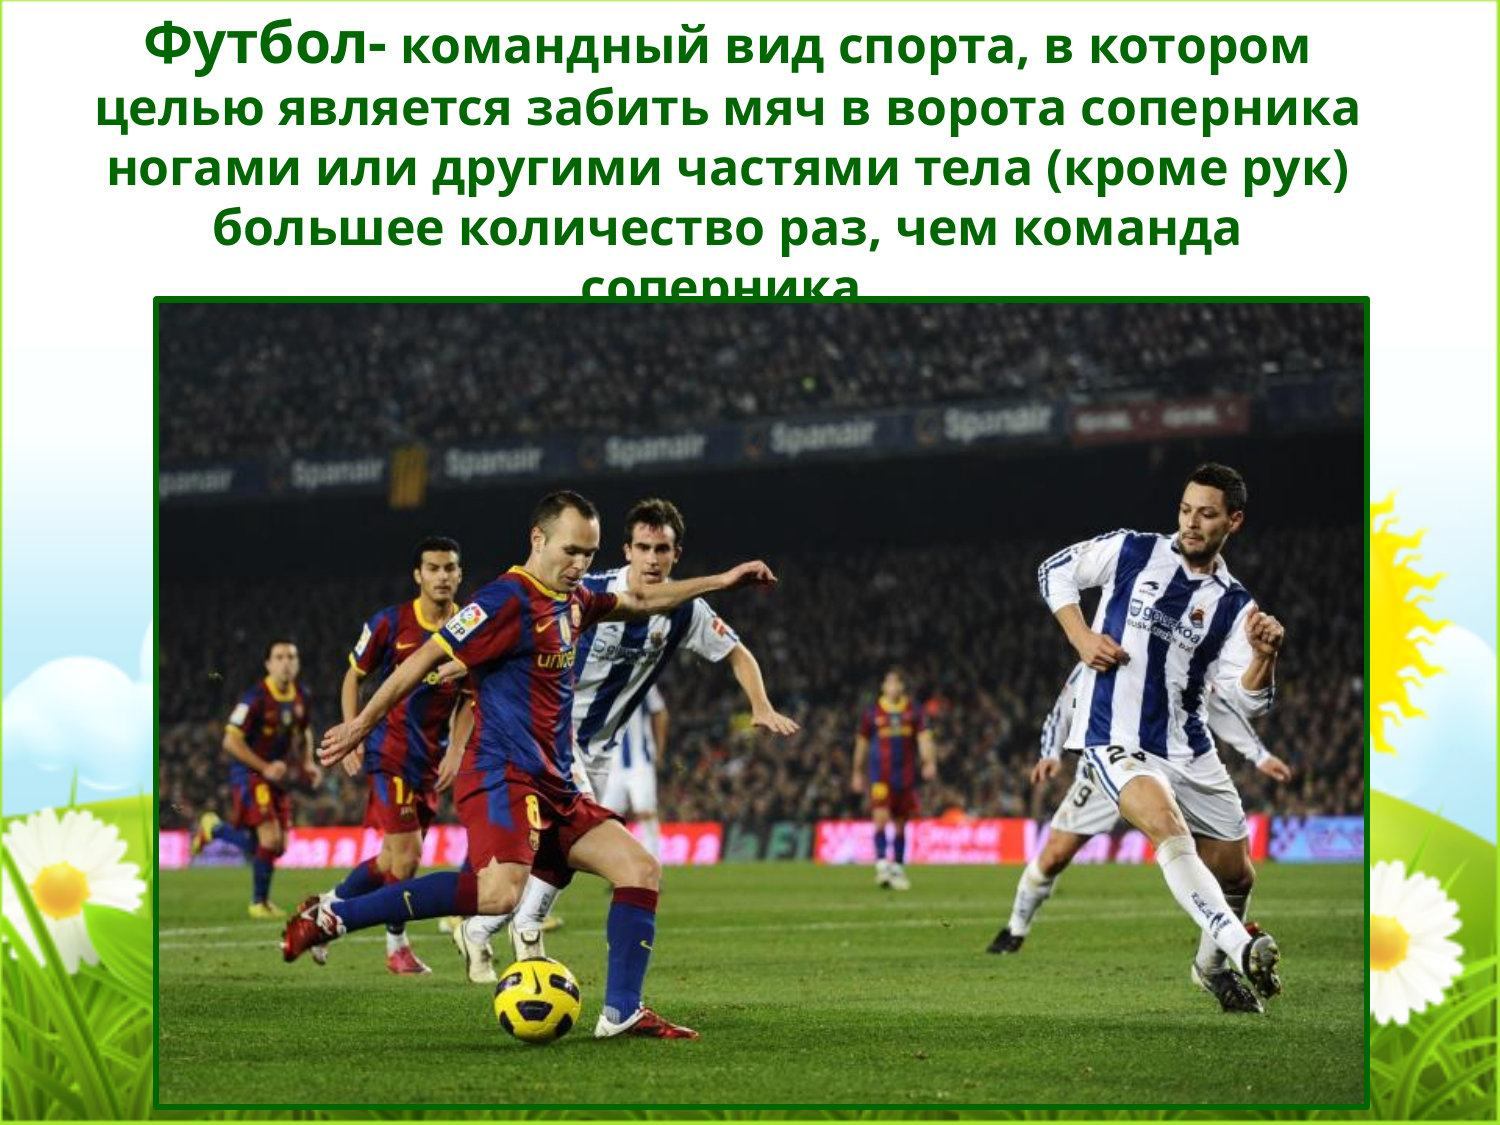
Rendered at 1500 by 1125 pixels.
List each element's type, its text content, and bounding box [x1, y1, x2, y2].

picture [0, 0, 1500, 1125]
title Футбол- командный вид спорта, в котором целью является забить мяч в ворота соперника ногами или другими частями тела (кроме рук) большее количество раз, чем команда соперника. [53, 66, 1404, 254]
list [159, 302, 1365, 1105]
